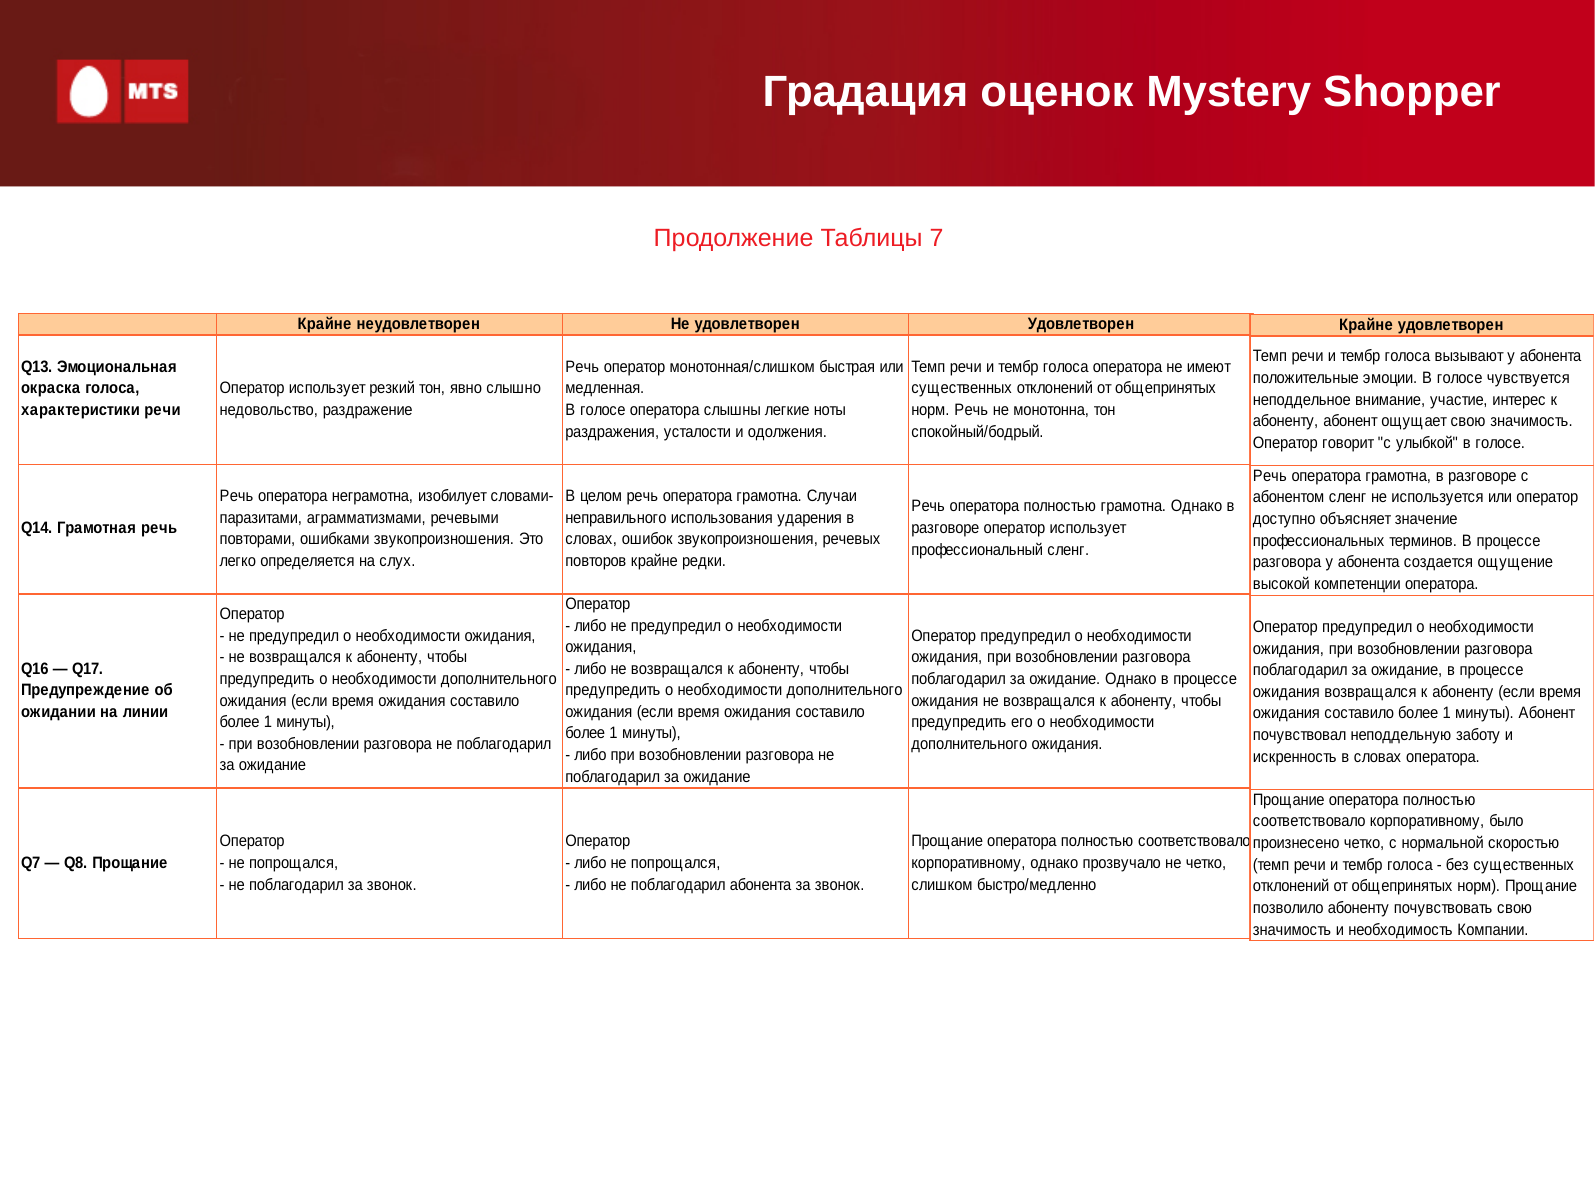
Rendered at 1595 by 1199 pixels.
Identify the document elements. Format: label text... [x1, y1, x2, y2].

text_box Продолжение Таблицы 7 [638, 197, 959, 259]
text_box Градация оценок Mystery Shopper [235, 62, 1501, 123]
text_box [17, 312, 1595, 942]
picture [0, 0, 1595, 1199]
